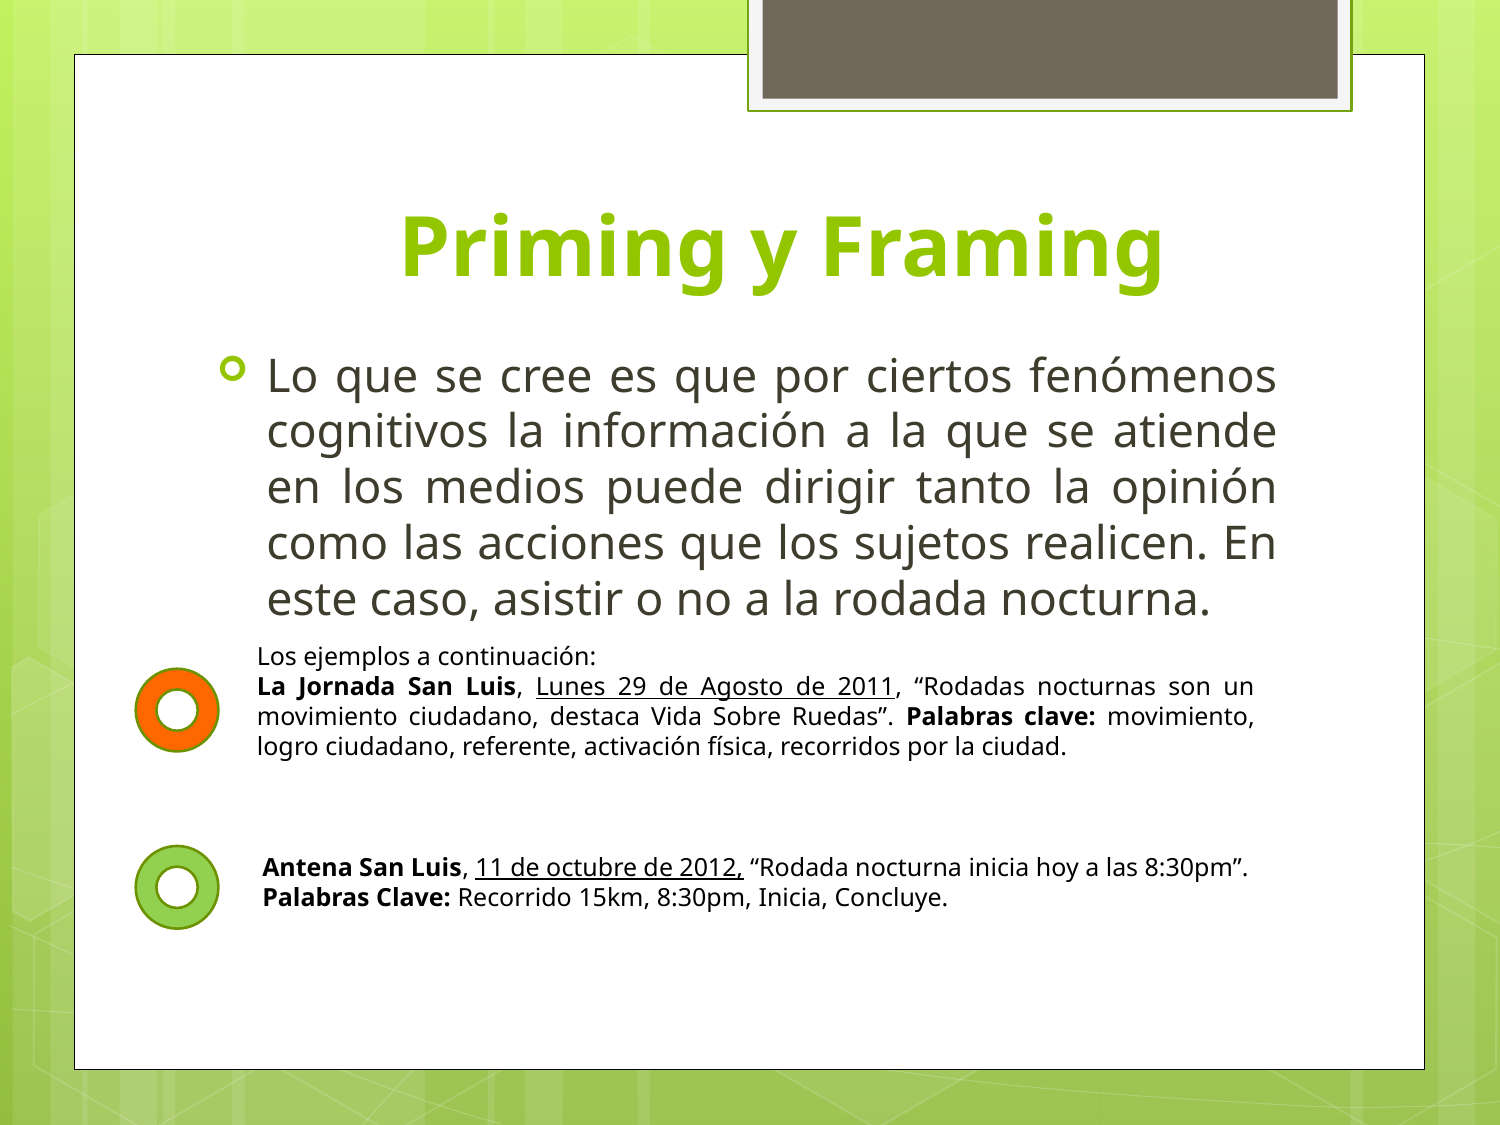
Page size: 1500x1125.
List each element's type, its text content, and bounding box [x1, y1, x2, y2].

list Lo que se cree es que por ciertos fenómenos cognitivos la información a la que se atiende en los medios puede dirigir tanto la opinión como las acciones que los sujetos realicen. En este caso, asistir o no a la rodada nocturna. [194, 338, 1294, 638]
title Priming y Framing [206, 113, 1359, 302]
text_box Antena San Luis, 11 de octubre de 2012, “Rodada nocturna inicia hoy a las 8:30pm”. Palabras Clave: Recorrido 15km, 8:30pm, Inicia, Concluye. [247, 813, 1276, 949]
text_box Los ejemplos a continuación: La Jornada San Luis, Lunes 29 de Agosto de 2011, “Rodadas nocturnas son un movimiento ciudadano, destaca Vida Sobre Ruedas”. Palabras clave: movimiento, logro ciudadano, referente, activación física, recorridos por la ciudad. [242, 633, 1270, 798]
text_box [134, 667, 220, 753]
text_box [134, 844, 220, 930]
